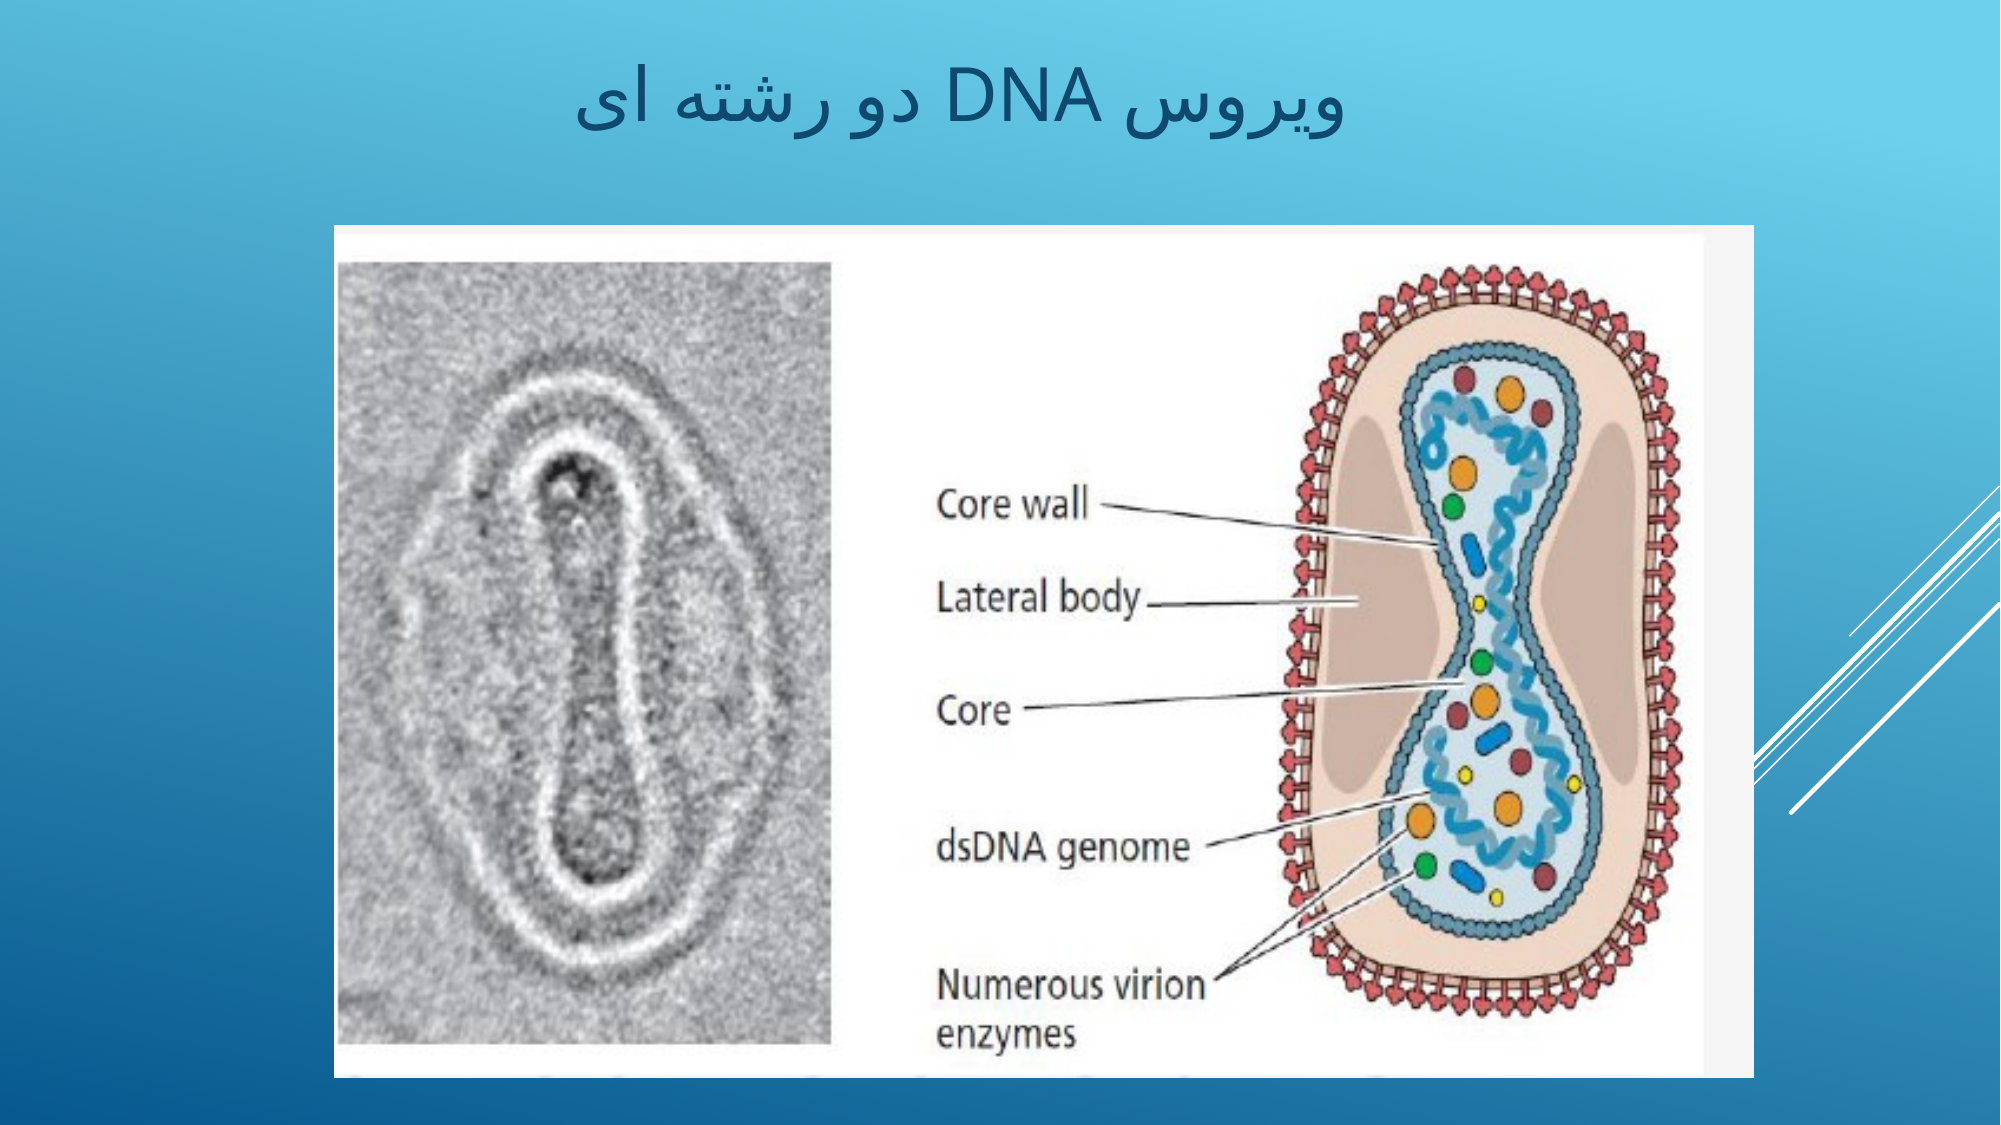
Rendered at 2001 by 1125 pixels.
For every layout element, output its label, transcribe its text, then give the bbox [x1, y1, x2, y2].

picture [333, 225, 1755, 1078]
list ویروس DNA دو رشته ای [371, 12, 1551, 170]
